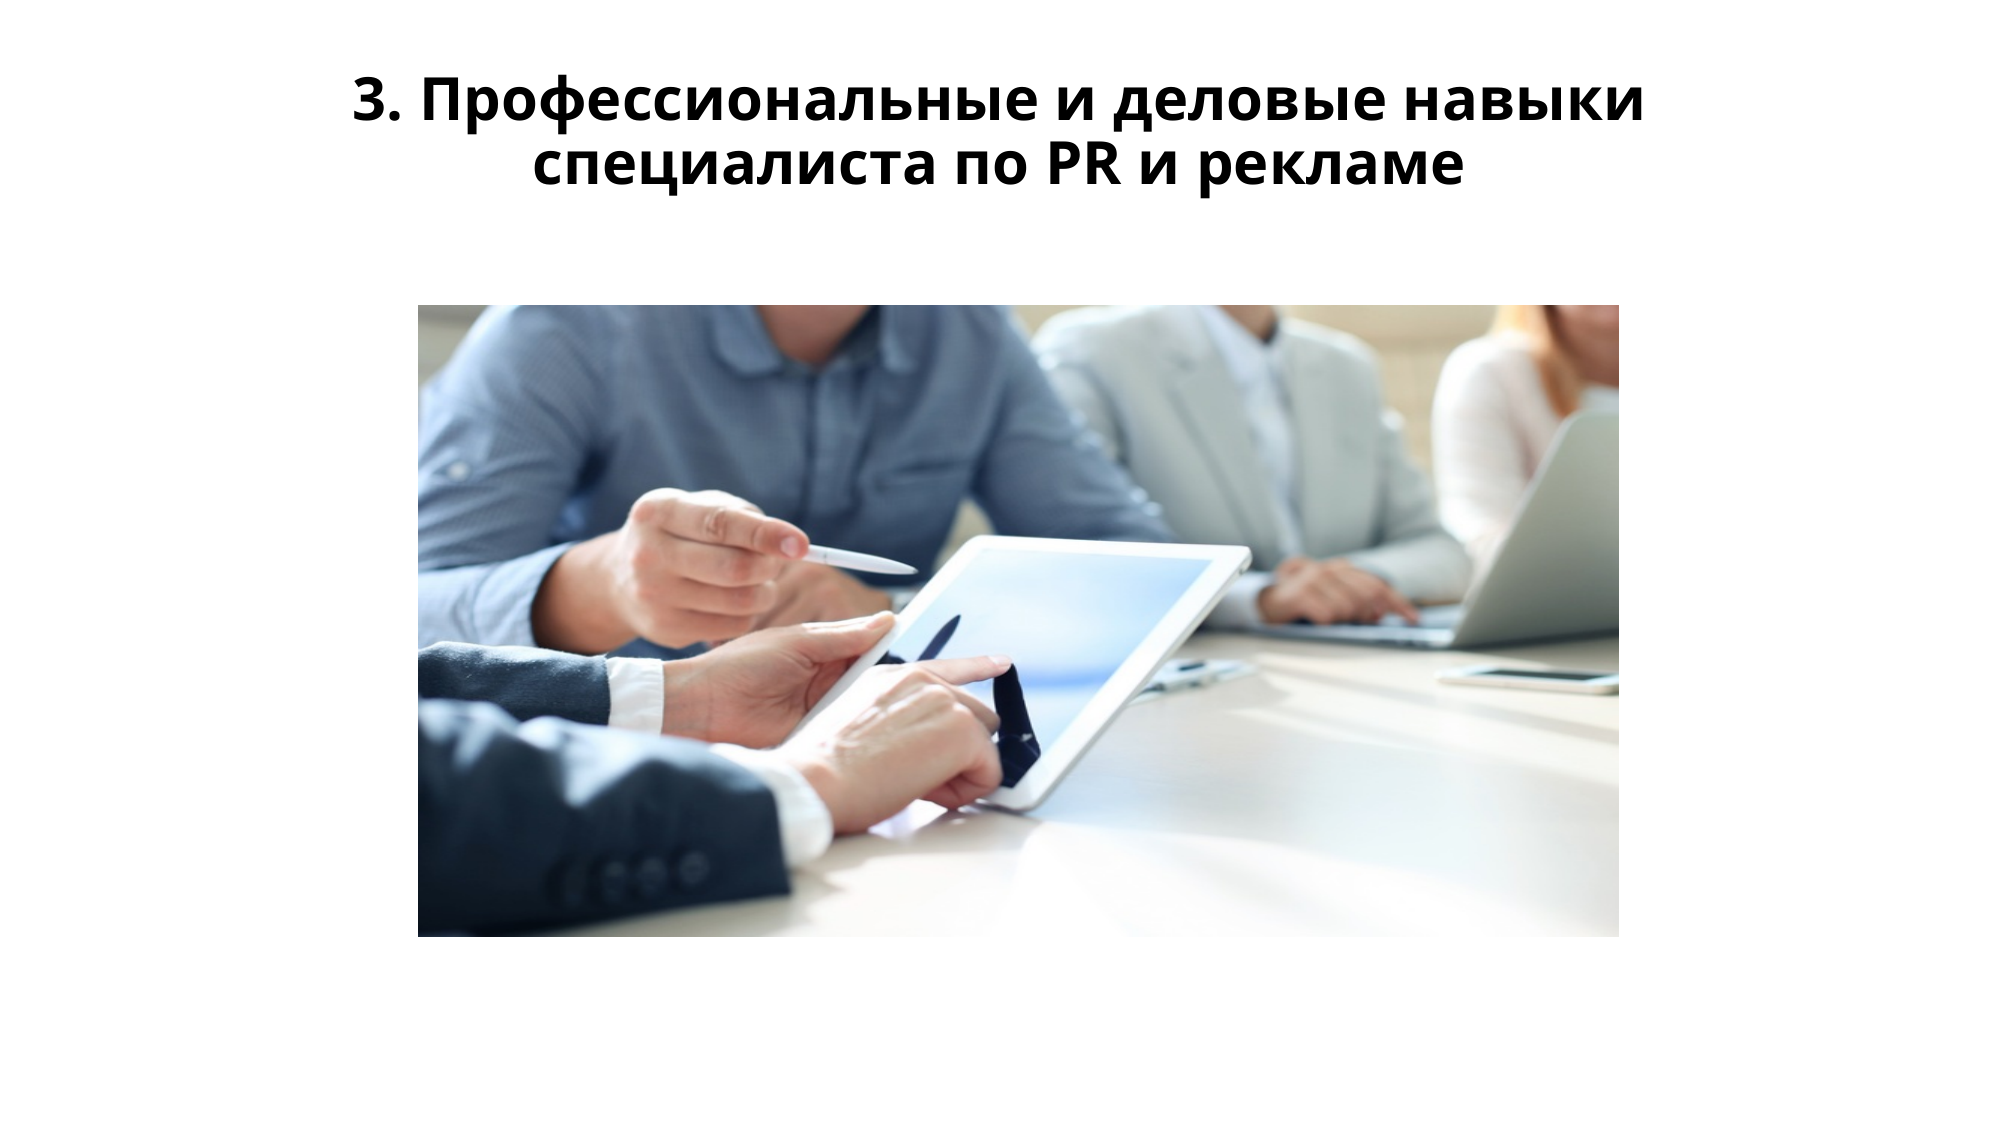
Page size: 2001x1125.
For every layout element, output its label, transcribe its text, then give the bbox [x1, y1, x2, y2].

title 3. Профессиональные и деловые навыки специалиста по PR и рекламе [137, 59, 1863, 278]
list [418, 305, 1619, 937]
